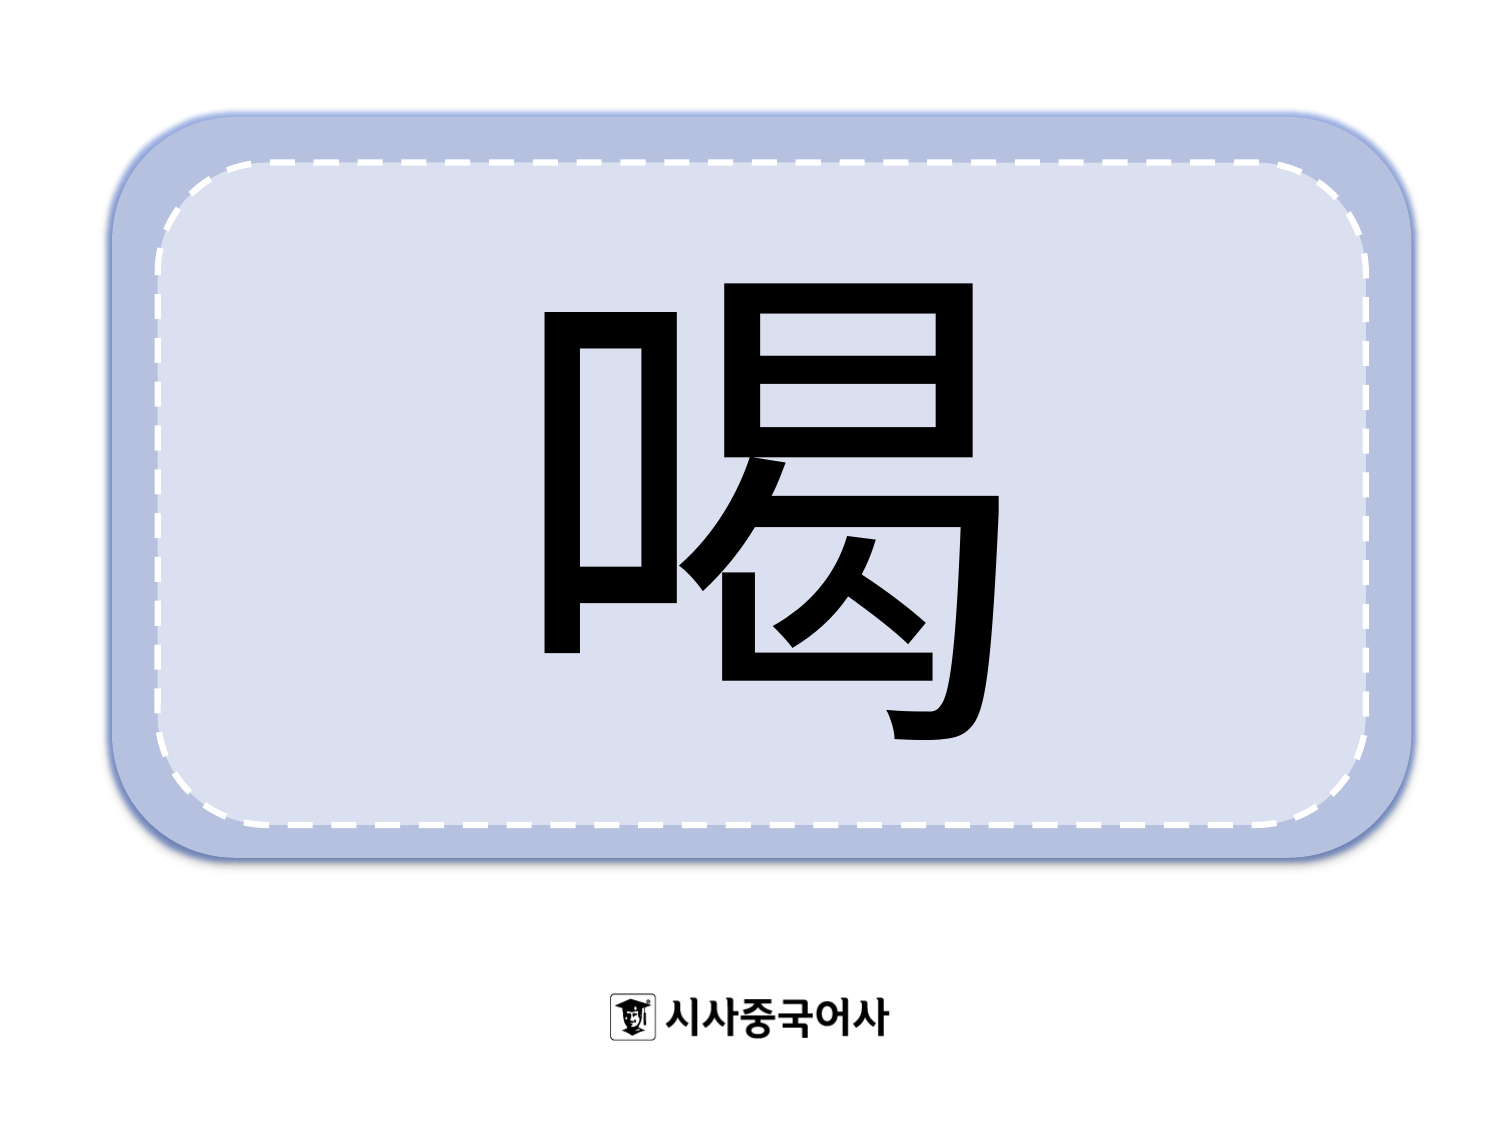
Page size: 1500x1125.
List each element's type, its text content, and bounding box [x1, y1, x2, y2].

picture [602, 987, 898, 1047]
text_box 喝 [162, 160, 1371, 824]
